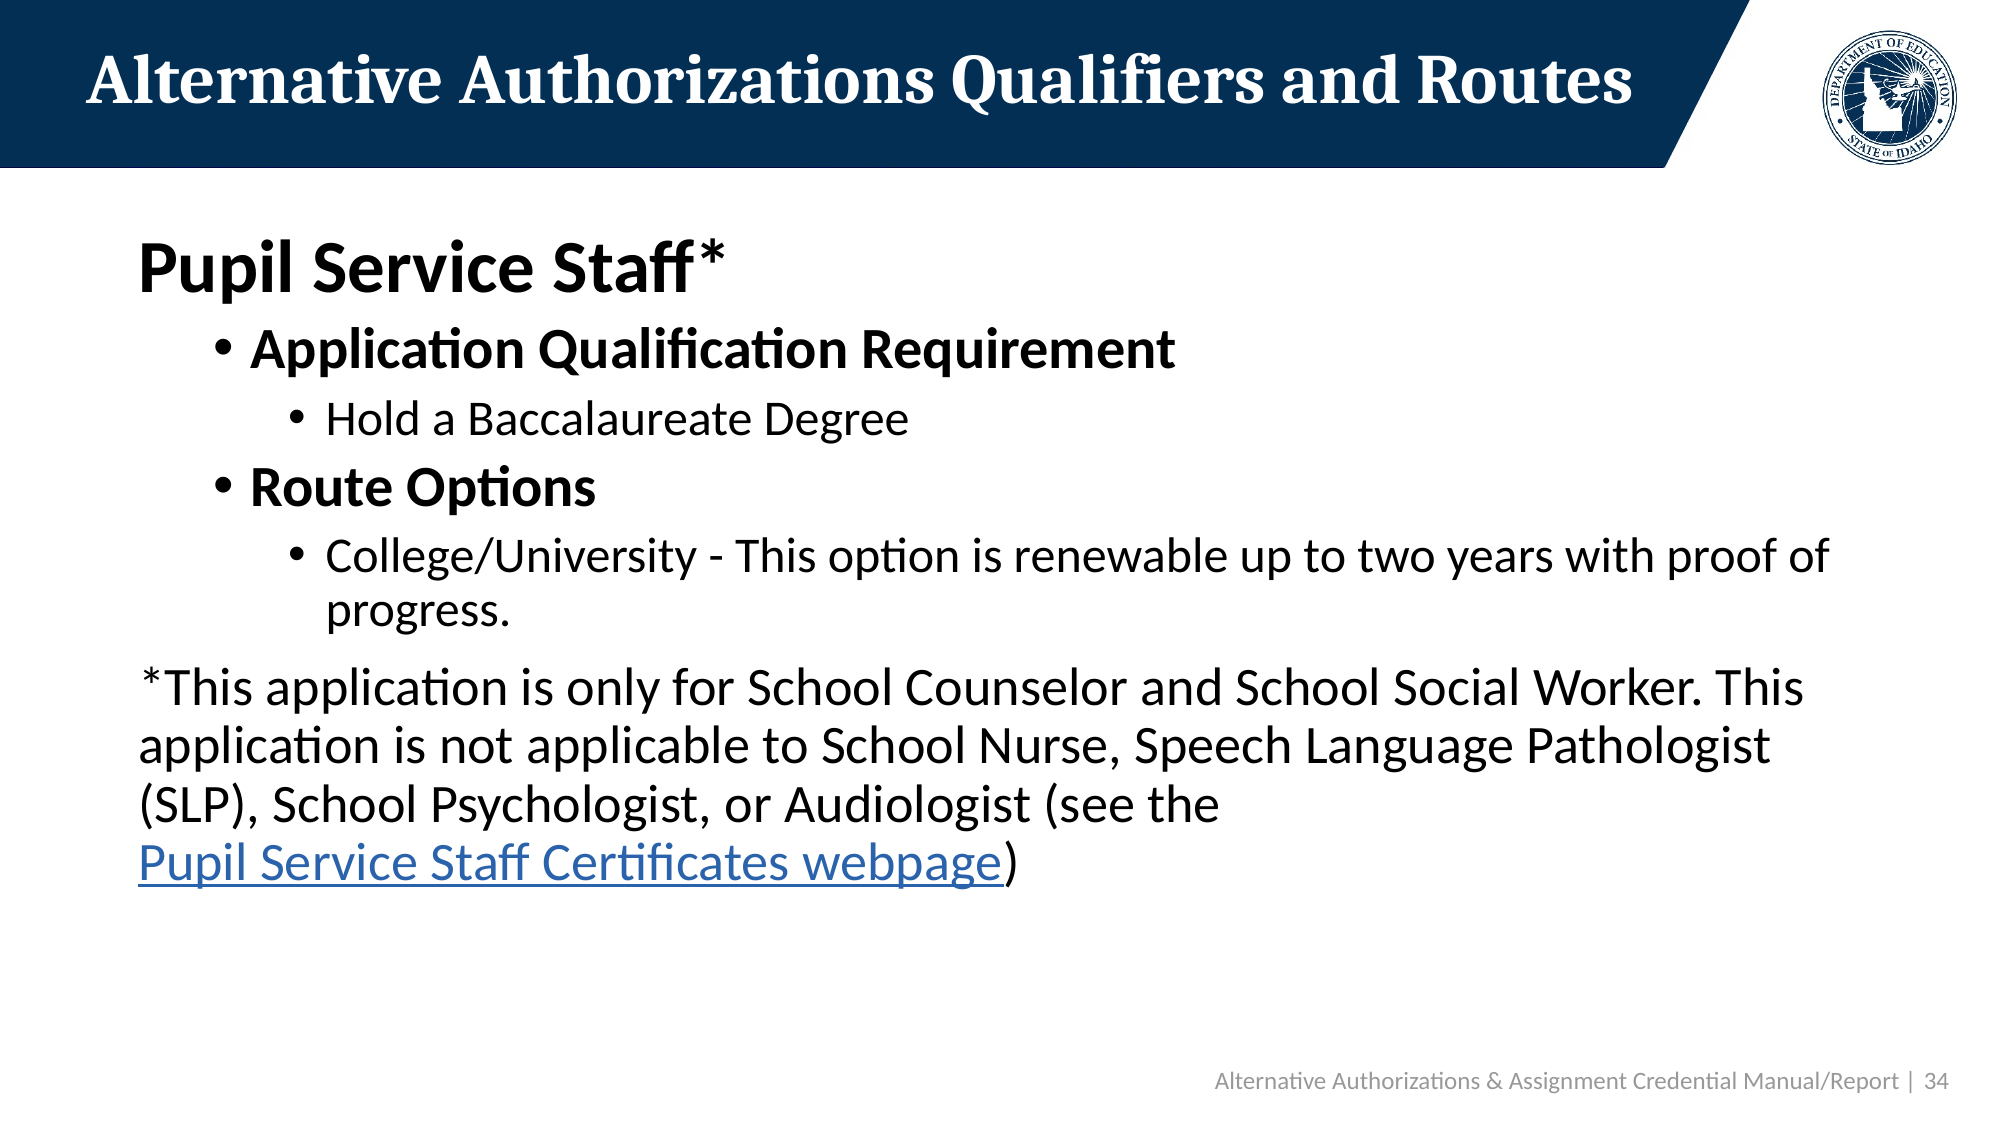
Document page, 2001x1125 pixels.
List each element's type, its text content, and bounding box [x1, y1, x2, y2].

slide_number Alternative Authorizations & Assignment Credential Manual/Report | 34 [1051, 1049, 1965, 1109]
list Pupil Service Staff* Application Qualification Requirement Hold a Baccalaureate Degree Route Options College/University - This option is renewable up to two years with proof of progress. *This application is only for School Counselor and School Social Worker. This application is not applicable to School Nurse, Speech Language Pathologist (SLP), School Psychologist, or Audiologist (see the Pupil Service Staff Certificates webpage) [123, 219, 1849, 934]
picture [1665, 0, 1965, 173]
title Alternative Authorizations Qualifiers and Routes [71, 0, 1655, 163]
